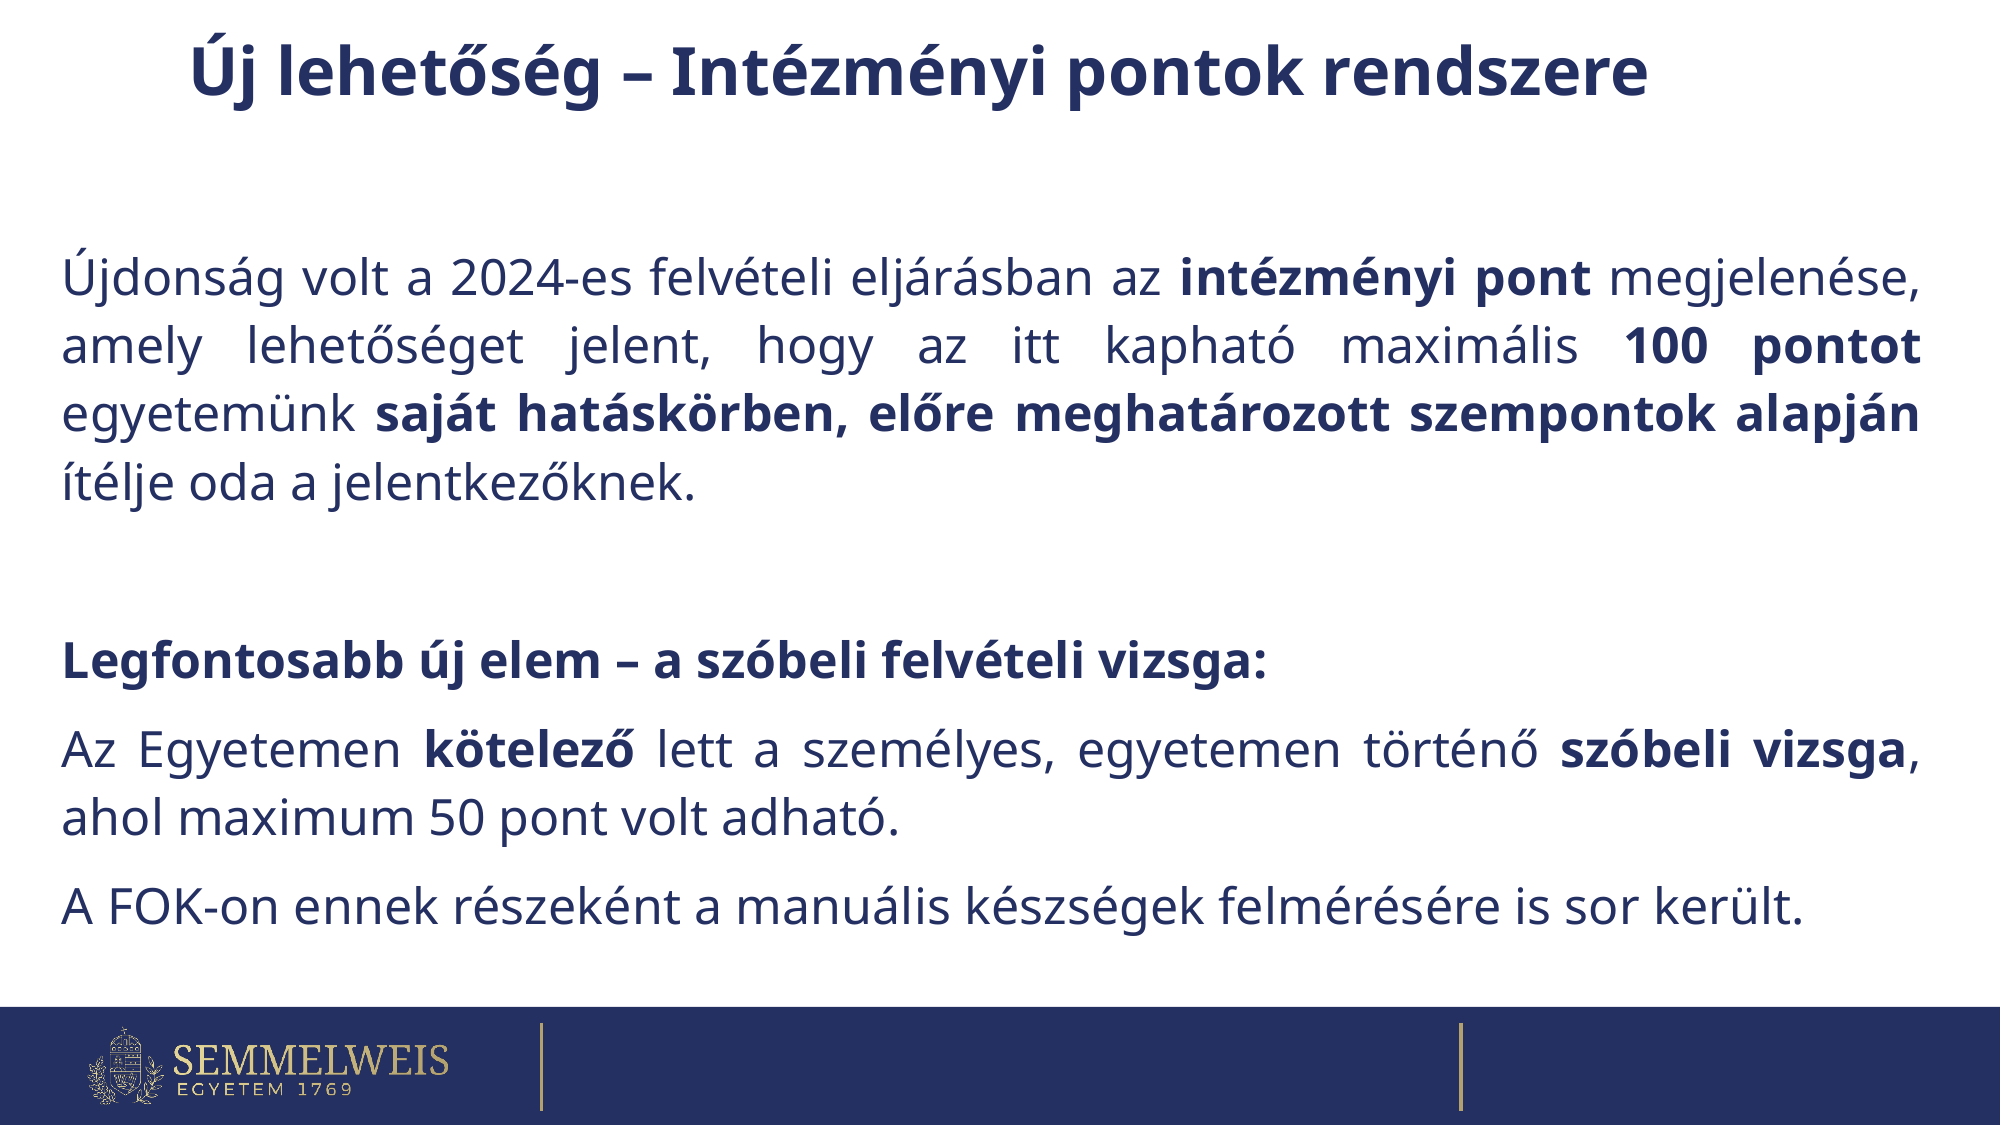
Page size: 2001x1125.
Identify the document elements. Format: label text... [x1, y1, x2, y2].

picture [59, 996, 476, 1125]
list Újdonság volt a 2024-es felvételi eljárásban az intézményi pont megjelenése, amely lehetőséget jelent, hogy az itt kapható maximális 100 pontot egyetemünk saját hatáskörben, előre meghatározott szempontok alapján ítélje oda a jelentkezőknek. Legfontosabb új elem – a szóbeli felvételi vizsga: Az Egyetemen kötelező lett a személyes, egyetemen történő szóbeli vizsga, ahol maximum 50 pont volt adható. A FOK-on ennek részeként a manuális készségek felmérésére is sor került. [46, 96, 1937, 995]
text_box Új lehetőség – Intézményi pontok rendszere [173, 21, 1811, 117]
